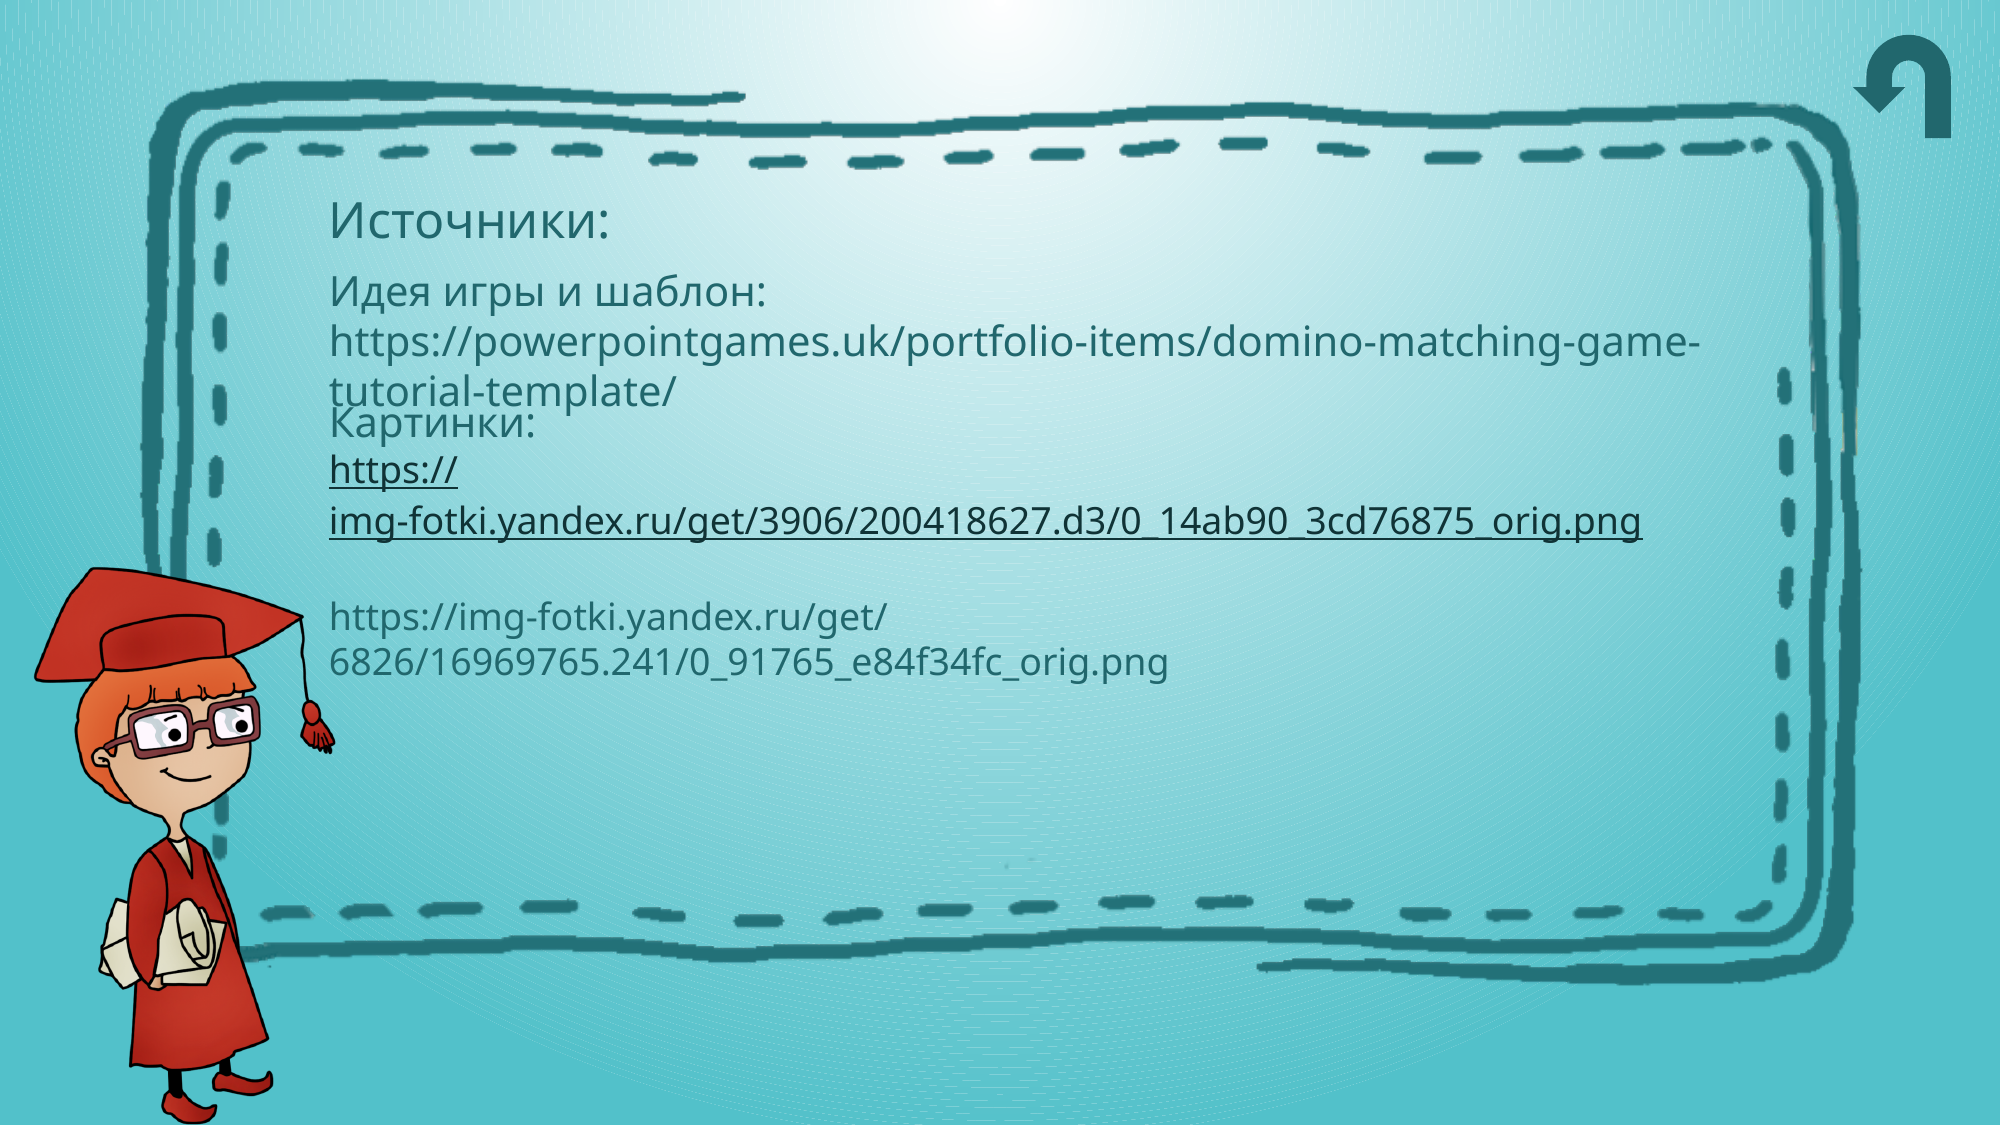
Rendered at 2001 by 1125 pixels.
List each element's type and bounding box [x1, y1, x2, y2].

text_box [1882, 34, 1951, 139]
picture [33, 11, 1882, 1125]
